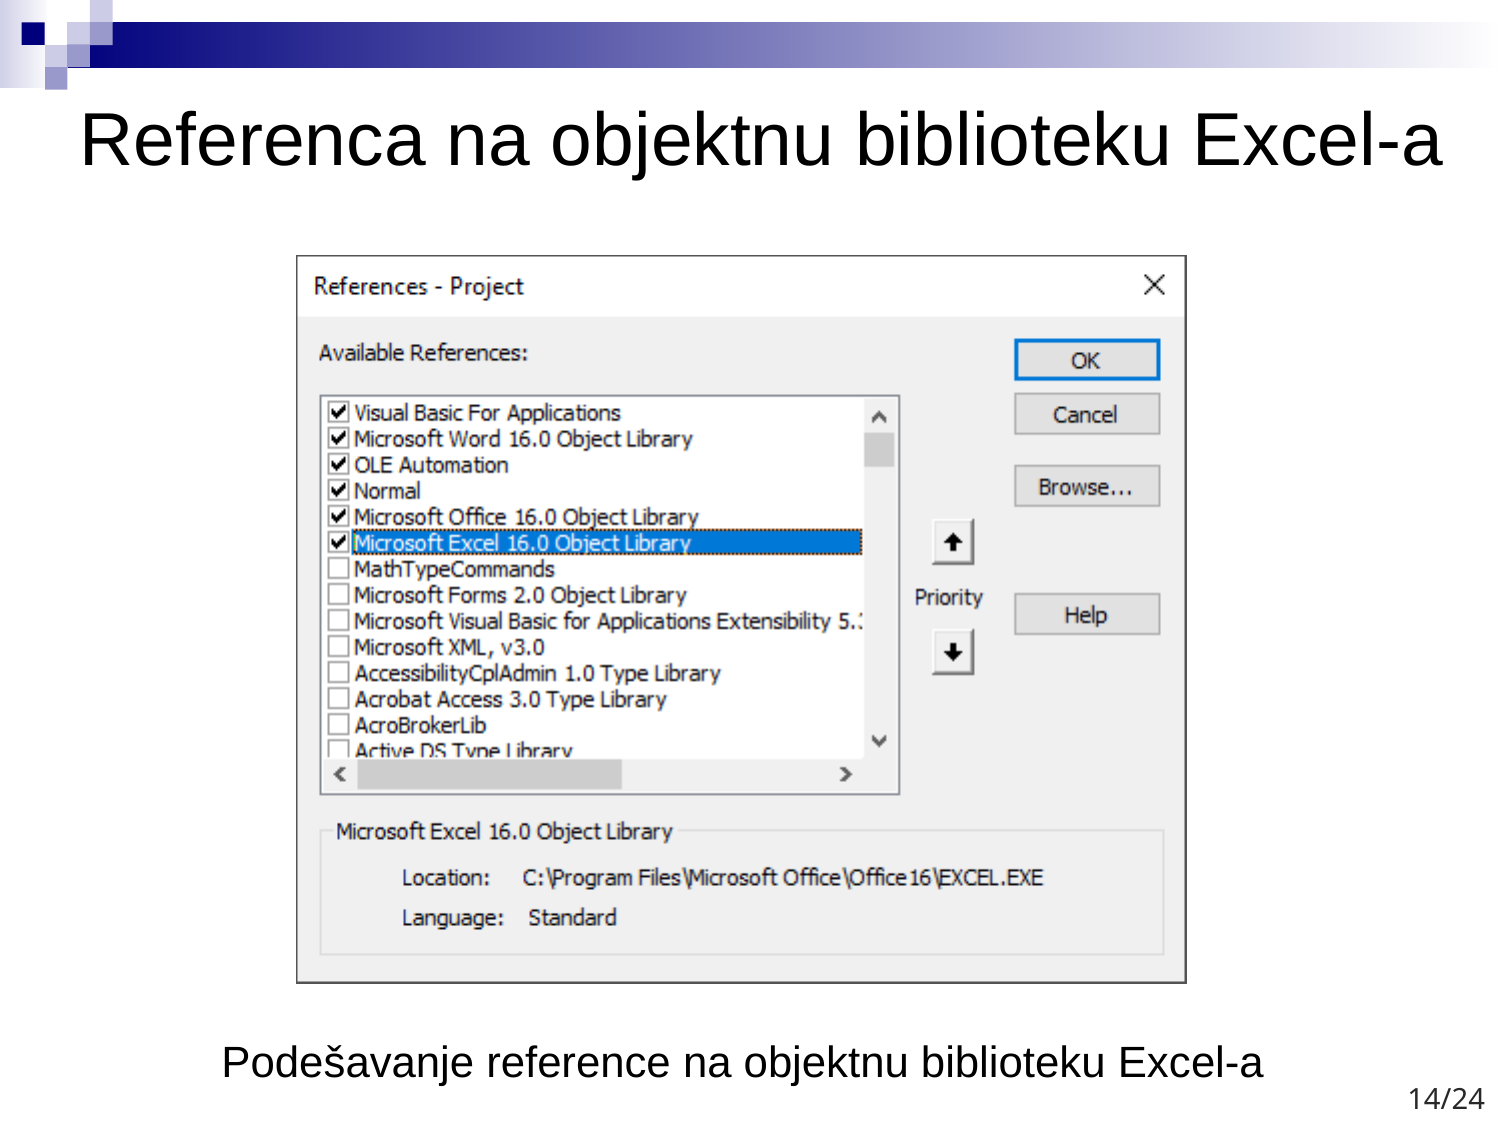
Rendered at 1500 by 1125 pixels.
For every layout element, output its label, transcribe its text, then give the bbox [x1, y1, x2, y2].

text_box 14/24 [1374, 1072, 1500, 1123]
title Referenca na objektnu biblioteku Excel-a [64, 75, 1471, 197]
picture [295, 255, 1188, 985]
text_box Podešavanje reference na objektnu biblioteku Excel-a [206, 1026, 1294, 1094]
